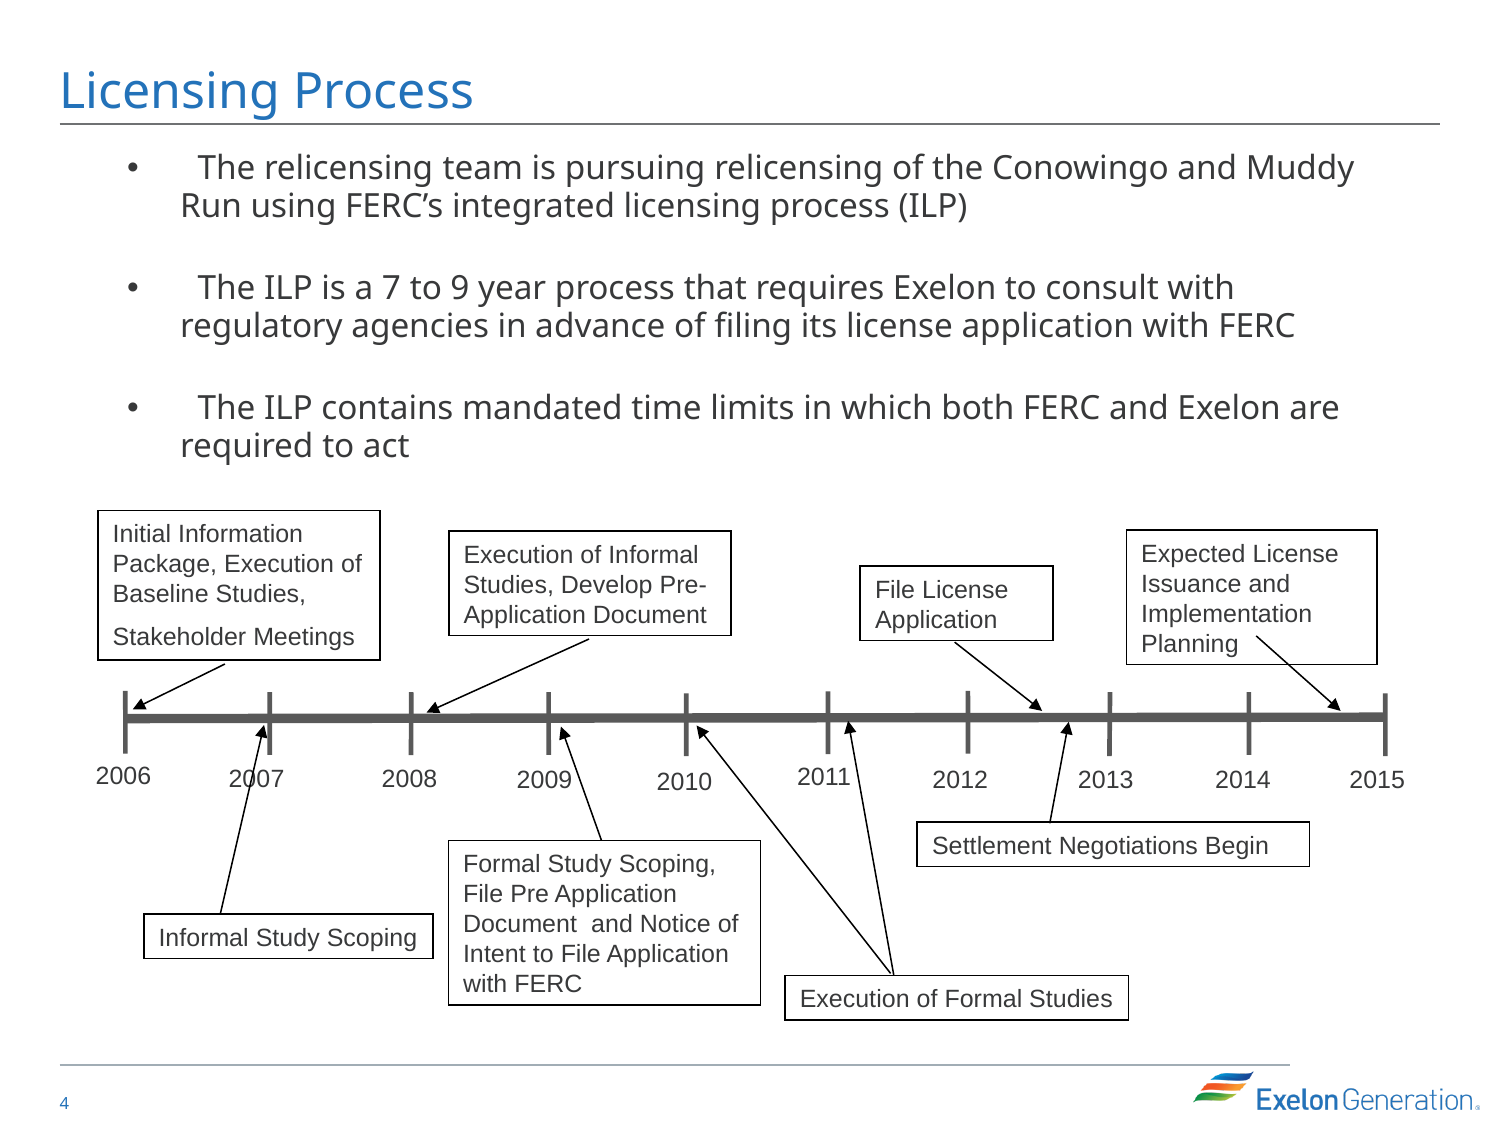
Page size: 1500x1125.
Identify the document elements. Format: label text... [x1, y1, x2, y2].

list The relicensing team is pursuing relicensing of the Conowingo and Muddy Run using FERC’s integrated licensing process (ILP) The ILP is a 7 to 9 year process that requires Exelon to consult with regulatory agencies in advance of filing its license application with FERC The ILP contains mandated time limits in which both FERC and Exelon are required to act [109, 149, 1368, 440]
title Licensing Process [59, 0, 1440, 120]
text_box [79, 510, 1434, 1022]
picture [1193, 1071, 1480, 1110]
slide_number 3 [59, 1086, 116, 1122]
